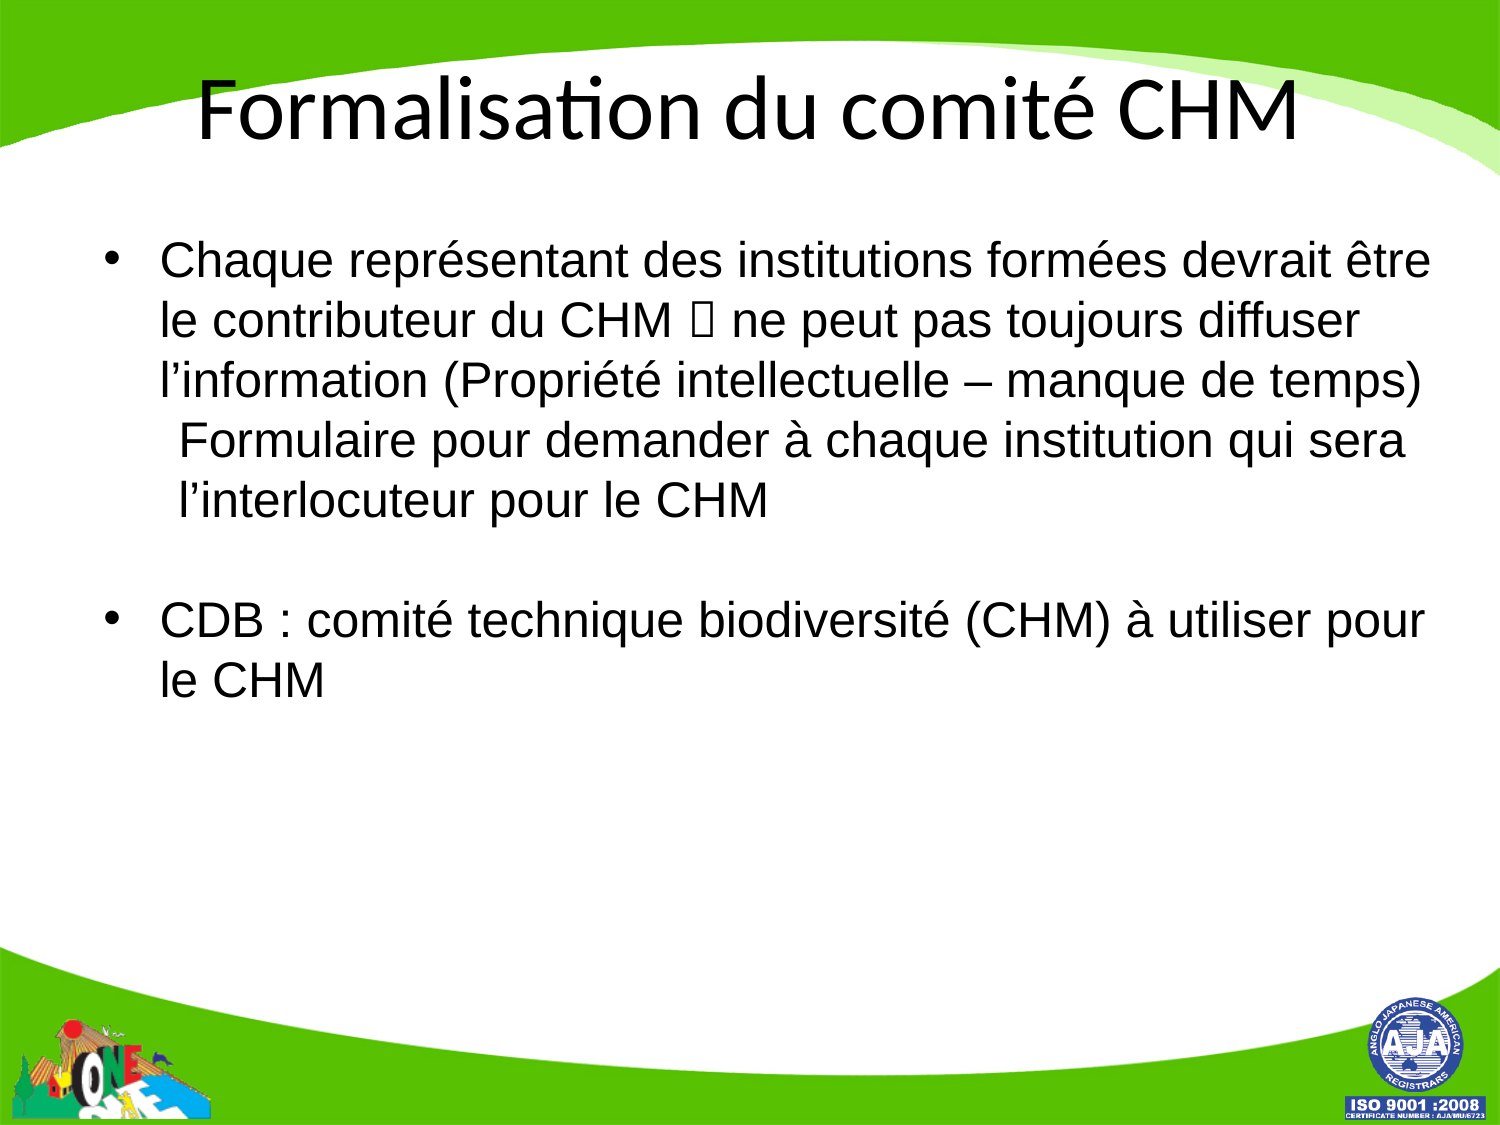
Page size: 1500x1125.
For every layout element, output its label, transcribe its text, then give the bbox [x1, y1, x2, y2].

picture [0, 913, 1500, 1125]
title Formalisation du comité CHM [74, 44, 1426, 162]
picture [0, 0, 1500, 176]
text_box Chaque représentant des institutions formées devrait être le contributeur du CHM  ne peut pas toujours diffuser l’information (Propriété intellectuelle – manque de temps) Formulaire pour demander à chaque institution qui sera l’interlocuteur pour le CHM CDB : comité technique biodiversité (CHM) à utiliser pour le CHM [88, 219, 1459, 715]
